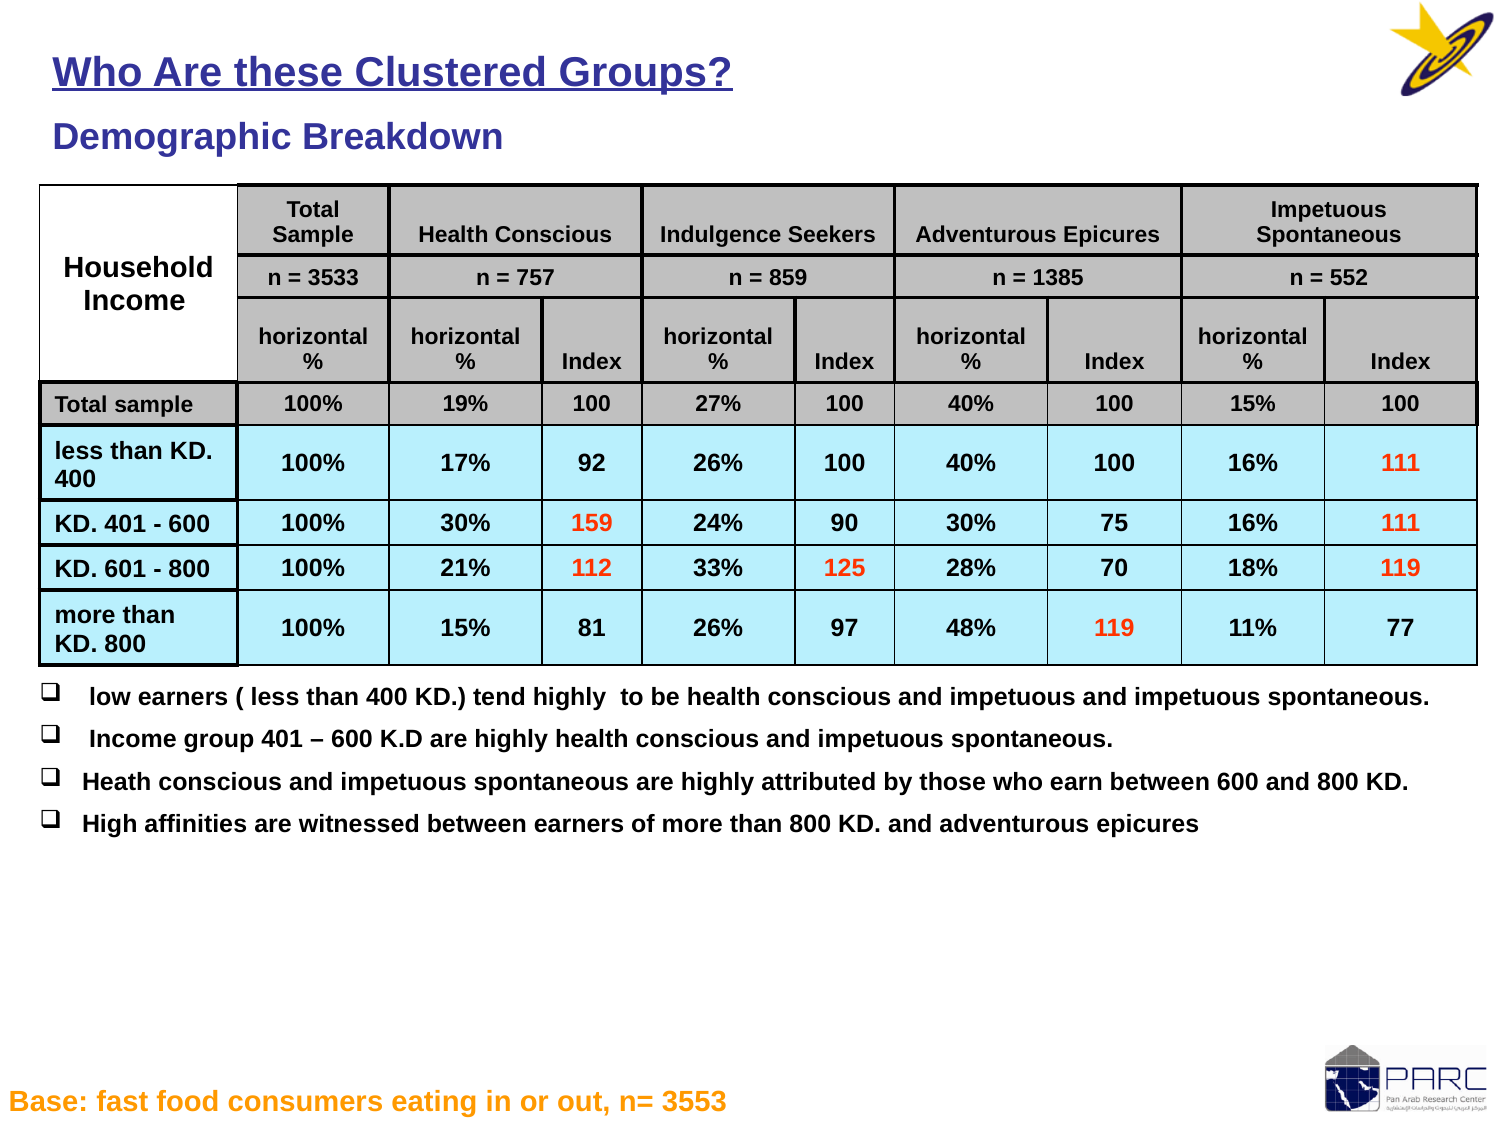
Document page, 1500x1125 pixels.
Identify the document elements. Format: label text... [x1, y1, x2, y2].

table_cell 33% [643, 546, 794, 589]
table_cell 100% [239, 591, 388, 664]
table_cell 17% [390, 426, 541, 499]
table_cell 97 [796, 591, 894, 664]
table_cell 11% [1182, 591, 1324, 664]
table_cell horizontal % [238, 299, 387, 381]
table_cell horizontal % [391, 299, 540, 381]
table_cell 77 [1325, 591, 1476, 664]
table_cell 16% [1182, 501, 1324, 544]
table_cell 26% [643, 591, 794, 664]
table_cell Index [1049, 299, 1180, 381]
table_cell n = 859 [644, 257, 893, 296]
table_cell 75 [1048, 501, 1181, 544]
table_cell 24% [643, 501, 794, 544]
table_cell 40% [895, 384, 1047, 424]
table_cell KD. 401 - 600 [41, 502, 236, 543]
table_header Impetuous Spontaneous [1183, 187, 1475, 253]
table_cell 100% [239, 546, 388, 589]
text_box low earners ( less than 400 KD.) tend highly to be health conscious and impetuous and impetuous spontaneous. Income group 401 – 600 K.D are highly health conscious and impetuous spontaneous. Heath conscious and impetuous spontaneous are highly attributed by those who earn between 600 and 800 KD. High affinities are witnessed between earners of more than 800 KD. and adventurous epicures [24, 673, 1450, 846]
table_cell 100 [796, 384, 894, 424]
text_box Who Are these Clustered Groups? [37, 36, 1200, 102]
table_cell 27% [643, 384, 794, 424]
table_cell 159 [543, 501, 641, 544]
table_cell 100% [239, 384, 388, 424]
table_cell 119 [1048, 591, 1181, 664]
table_cell 16% [1182, 426, 1324, 499]
table_cell 100% [239, 501, 388, 544]
table_cell 15% [1182, 384, 1324, 424]
picture [1385, 0, 1498, 100]
table_cell n = 552 [1183, 257, 1475, 296]
table_cell KD. 601 - 800 [41, 547, 236, 588]
table_cell 28% [895, 546, 1047, 589]
table_cell 111 [1325, 501, 1476, 544]
table_header Health Conscious [391, 187, 640, 253]
table_cell 100 [543, 384, 641, 424]
table_cell horizontal % [896, 299, 1046, 381]
table_cell 81 [543, 591, 641, 664]
table_cell 30% [895, 501, 1047, 544]
table_cell 112 [543, 546, 641, 589]
table_cell 21% [390, 546, 541, 589]
table_cell 26% [643, 426, 794, 499]
table_cell 100 [1048, 426, 1181, 499]
table_cell Index [544, 299, 640, 381]
table_cell n = 1385 [896, 257, 1180, 296]
table_cell 48% [895, 591, 1047, 664]
table_cell 92 [543, 426, 641, 499]
picture [1320, 1045, 1494, 1118]
table_cell 100 [1048, 384, 1181, 424]
table_header Total Sample [238, 187, 387, 253]
table_cell 100 [796, 426, 894, 499]
table_cell 111 [1325, 426, 1476, 499]
text_box Demographic Breakdown [37, 104, 1200, 165]
table_cell 100 [1325, 384, 1475, 424]
text_box Base: fast food consumers eating in or out, n= 3553 [0, 1074, 798, 1125]
table_cell 30% [390, 501, 541, 544]
table_cell more than KD. 800 [41, 592, 236, 663]
table_cell 100% [239, 426, 388, 499]
table_cell 19% [390, 384, 541, 424]
table_cell 40% [895, 426, 1047, 499]
table_cell less than KD. 400 [42, 427, 235, 498]
table_cell Total sample [42, 384, 235, 423]
table_header Household Income [40, 186, 237, 380]
table_cell n = 757 [391, 257, 640, 296]
table_cell 119 [1325, 546, 1476, 589]
table_cell 18% [1182, 546, 1324, 589]
table_cell 90 [796, 501, 894, 544]
table_cell 15% [390, 591, 541, 664]
table_header Adventurous Epicures [896, 187, 1180, 253]
table_cell Index [797, 299, 893, 381]
table_cell n = 3533 [238, 257, 387, 296]
table_cell 125 [796, 546, 894, 589]
table_cell horizontal % [1183, 299, 1323, 381]
table_cell horizontal % [644, 299, 793, 381]
table_header Indulgence Seekers [644, 187, 893, 253]
table_cell 70 [1048, 546, 1181, 589]
table_cell Index [1326, 299, 1475, 381]
